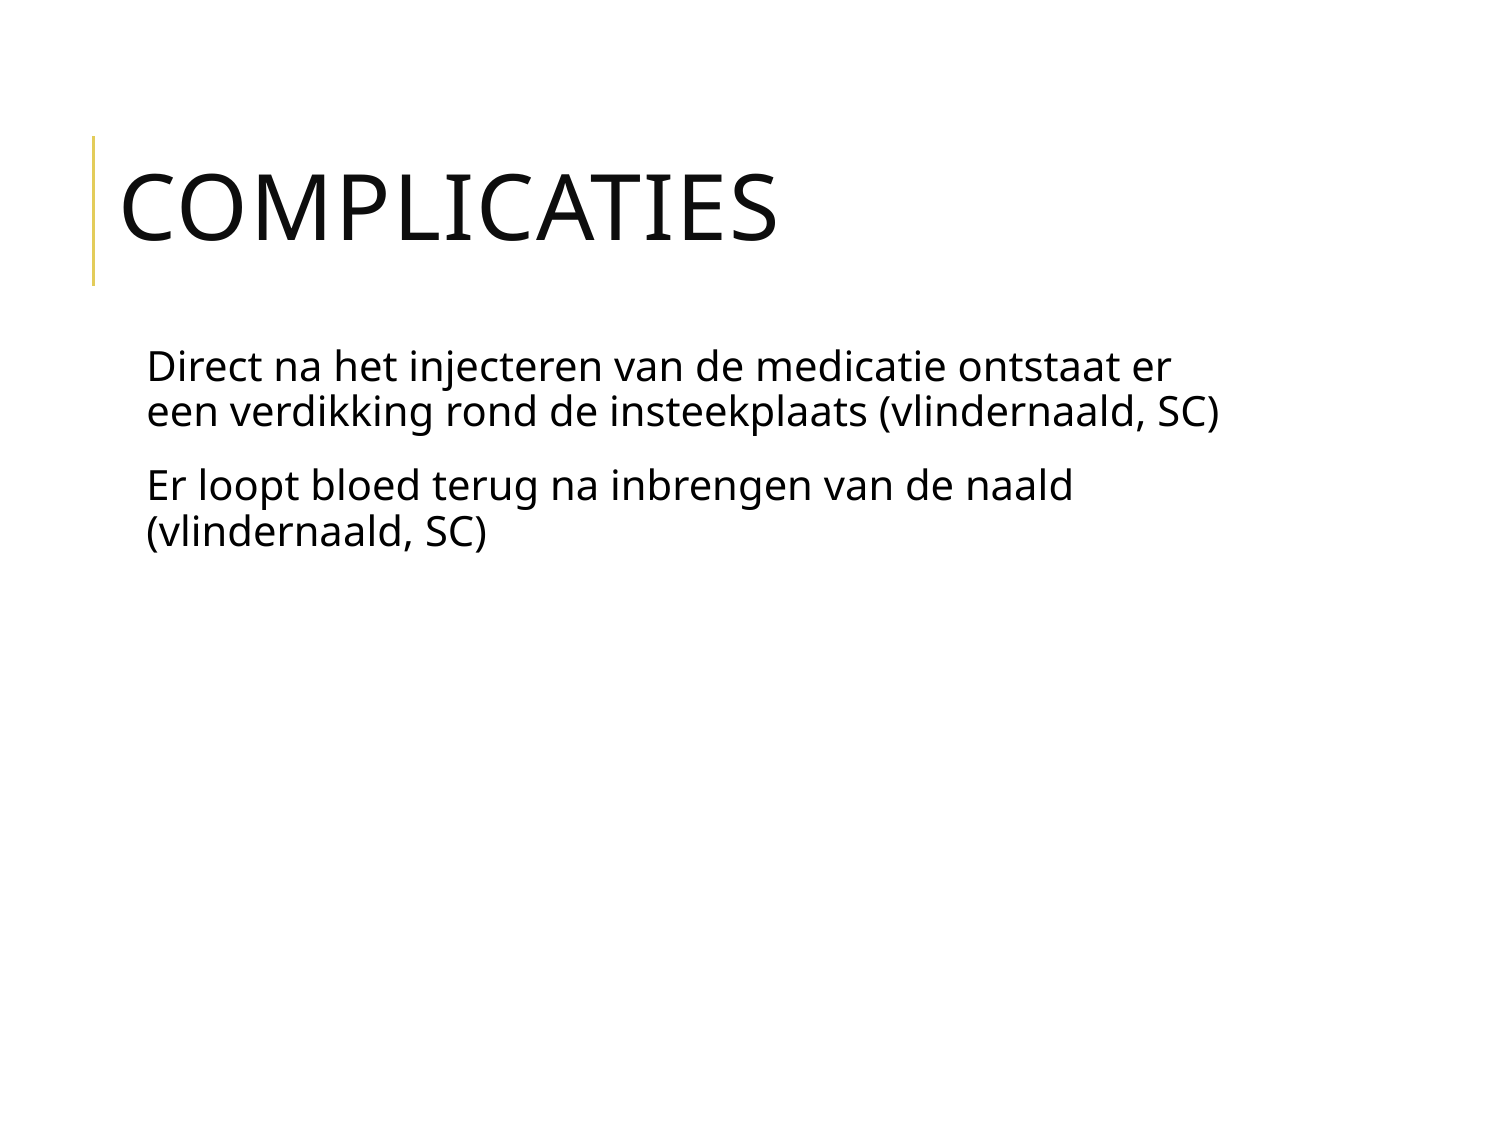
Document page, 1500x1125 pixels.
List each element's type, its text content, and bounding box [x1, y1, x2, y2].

title Complicaties [103, 160, 1256, 268]
list Direct na het injecteren van de medicatie ontstaat er een verdikking rond de insteekplaats (vlindernaald, SC) Er loopt bloed terug na inbrengen van de naald (vlindernaald, SC) [123, 338, 1236, 799]
